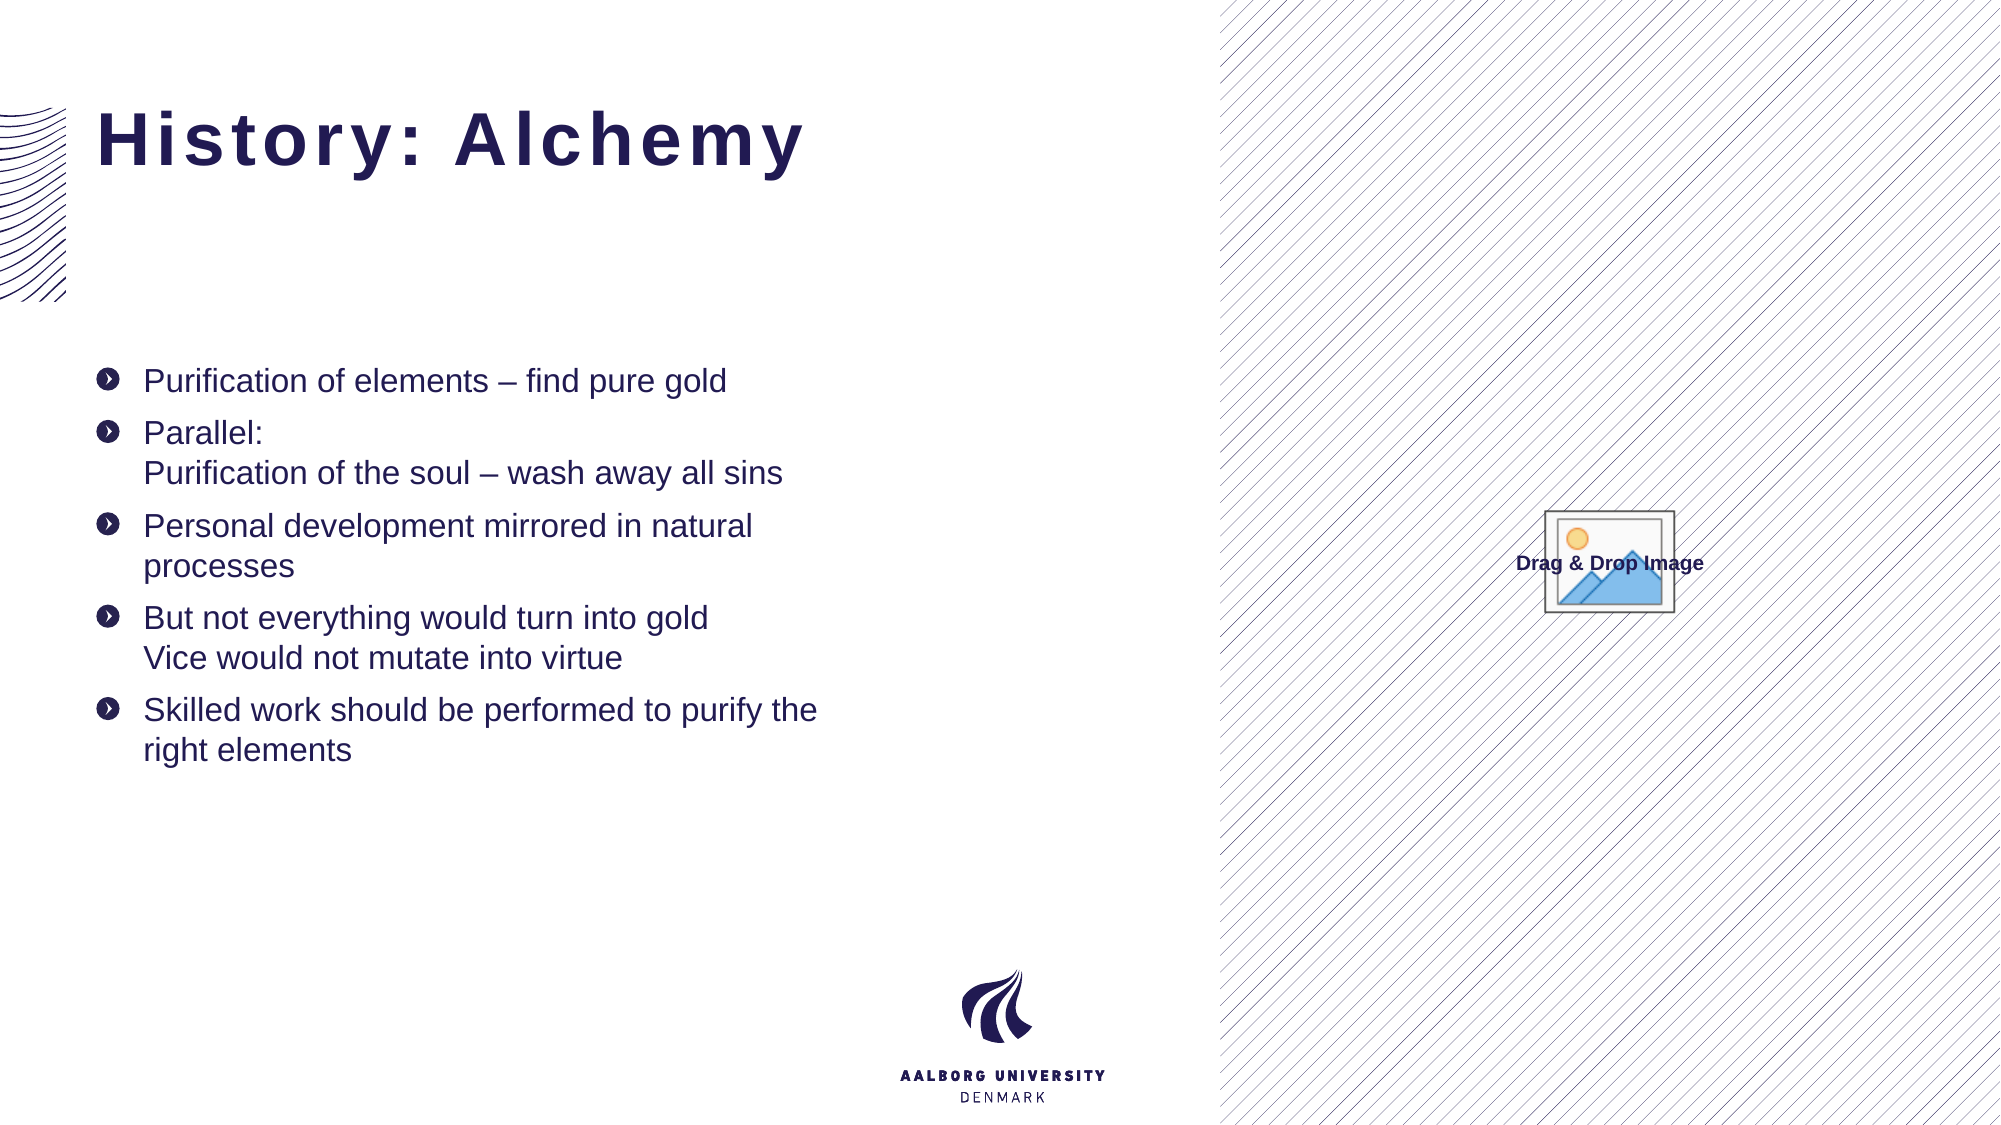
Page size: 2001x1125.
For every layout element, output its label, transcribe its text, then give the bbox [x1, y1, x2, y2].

title History: Alchemy [96, 58, 833, 325]
picture [1220, 0, 2000, 1125]
list Purification of elements – find pure gold Parallel: Purification of the soul – wash away all sins Personal development mirrored in natural processes But not everything would turn into gold Vice would not mutate into virtue Skilled work should be performed to purify the right elements [96, 351, 833, 968]
